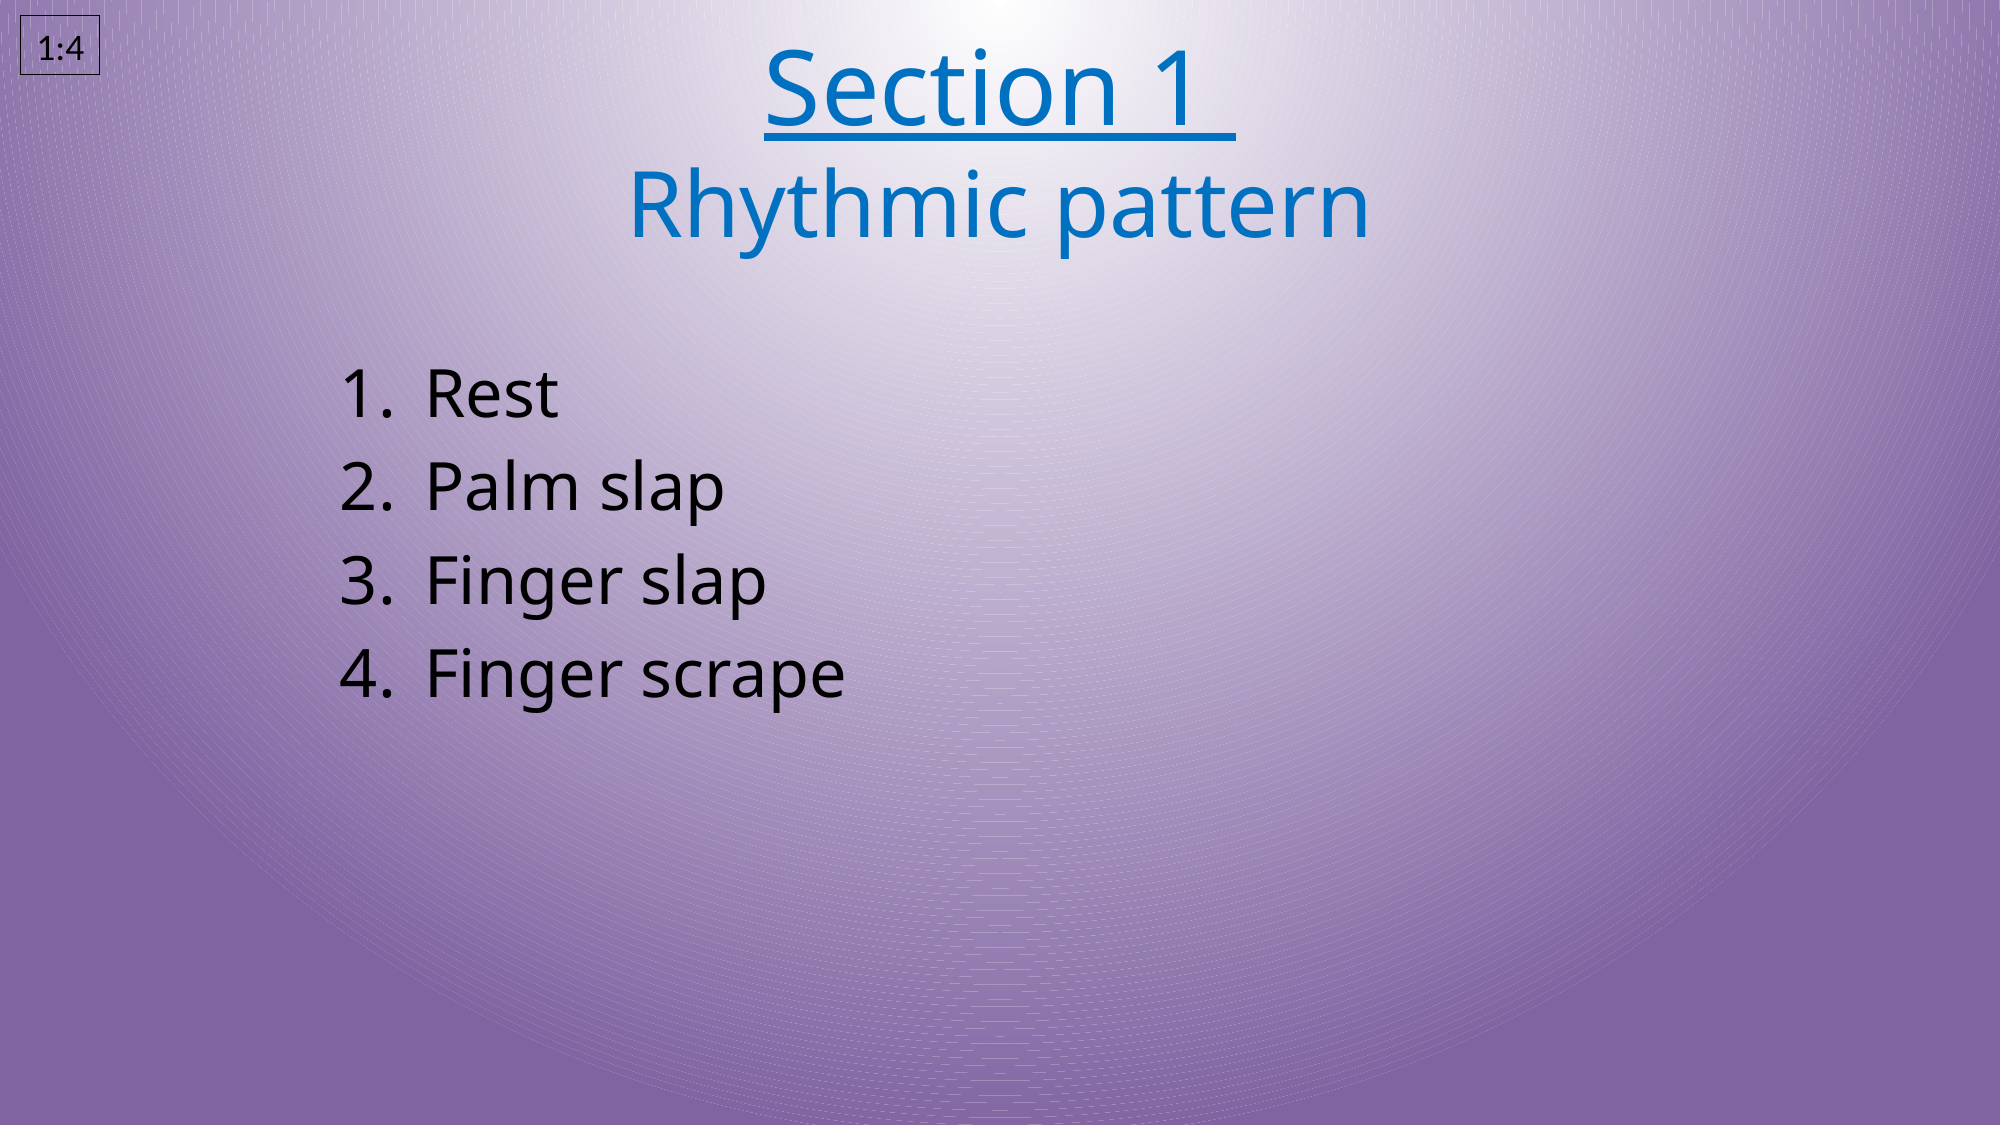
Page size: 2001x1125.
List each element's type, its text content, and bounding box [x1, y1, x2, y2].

list Rest Palm slap Finger slap Finger scrape [324, 343, 1000, 788]
text_box 1:4 [20, 15, 100, 75]
title Section 1 Rhythmic pattern [99, 45, 1900, 233]
